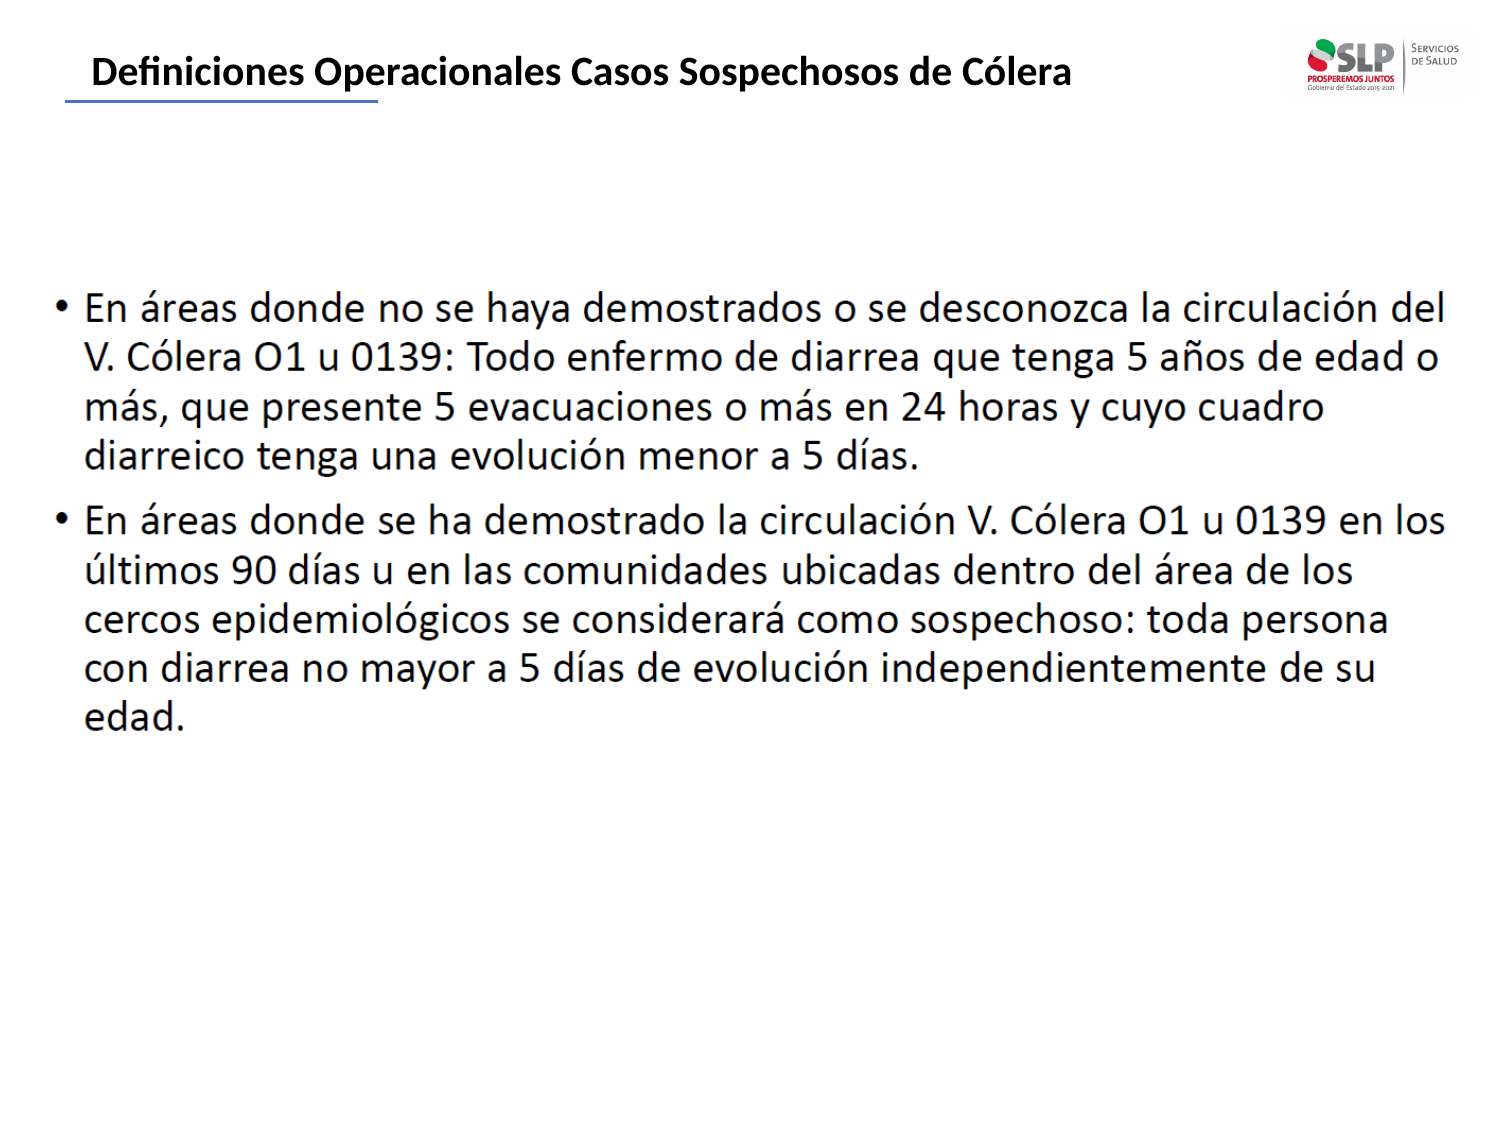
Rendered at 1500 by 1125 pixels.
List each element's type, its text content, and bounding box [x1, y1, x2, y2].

picture [41, 271, 1459, 752]
picture [1284, 24, 1475, 98]
text_box Definiciones Operacionales Casos Sospechosos de Cólera [76, 36, 1164, 101]
